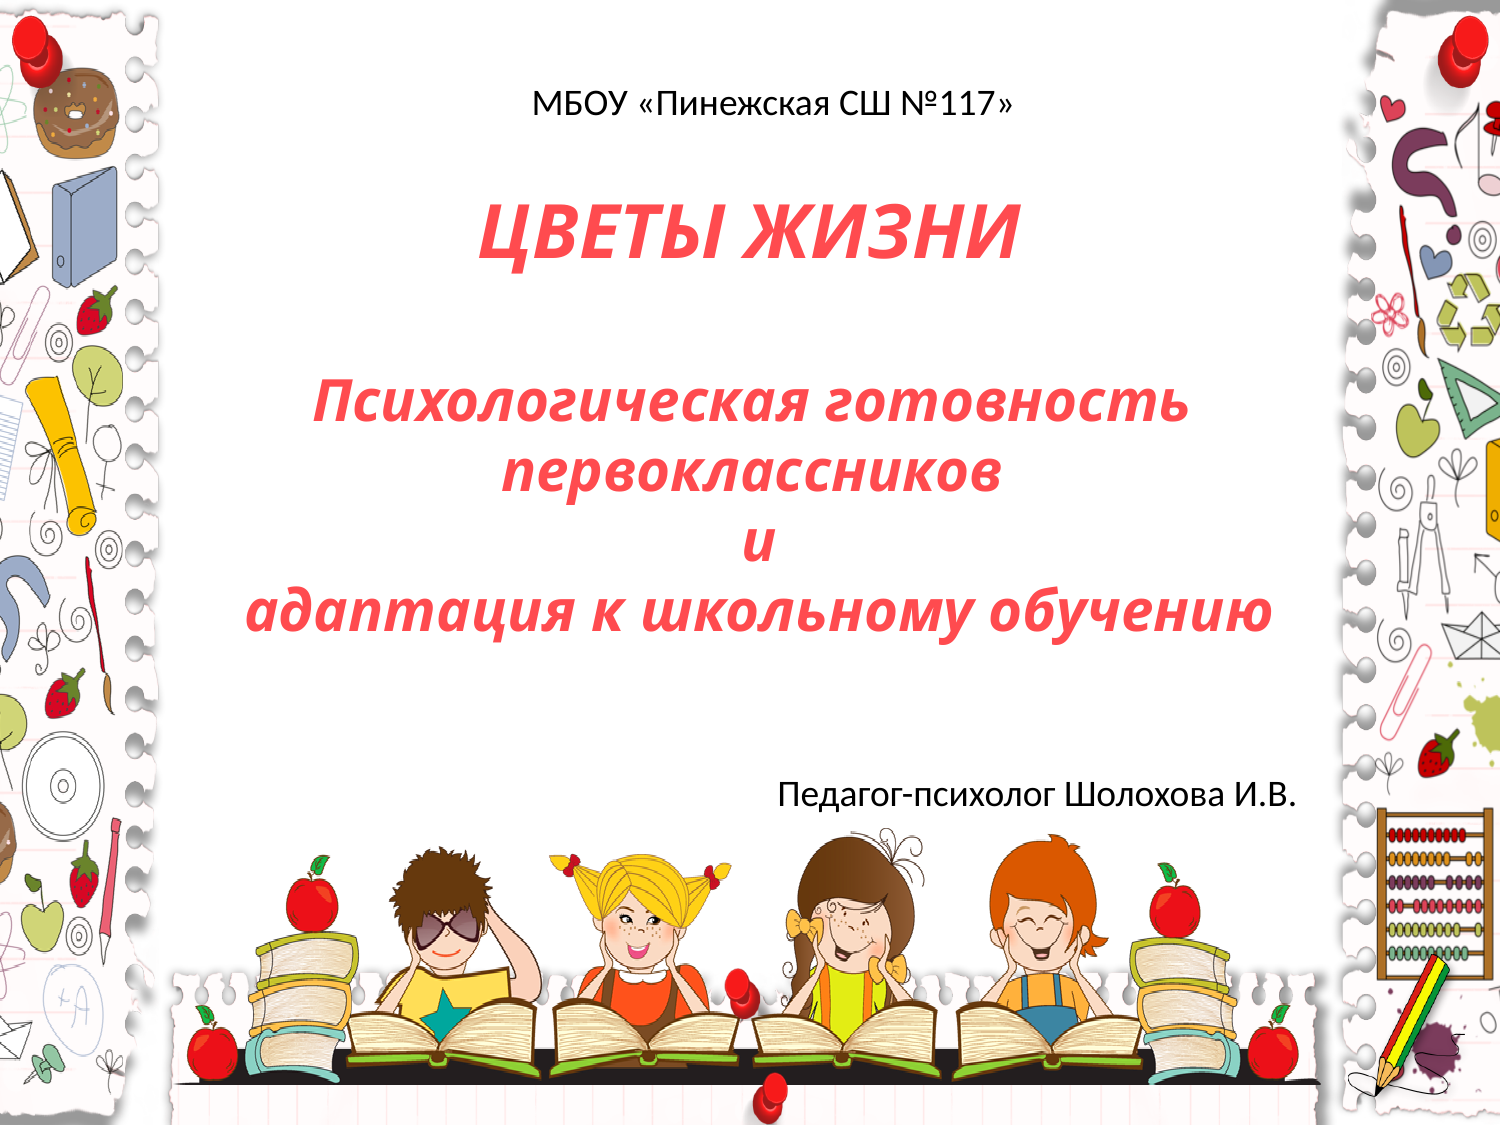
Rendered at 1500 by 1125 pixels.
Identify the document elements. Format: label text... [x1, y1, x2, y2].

picture [1347, 94, 1500, 1097]
text_box МБОУ «Пинежская СШ №117» [363, 70, 1184, 130]
picture [0, 62, 123, 1099]
text_box Педагог-психолог Шолохова И.В. [714, 761, 1313, 822]
picture [169, 828, 1331, 1085]
text_box ЦВЕТЫ ЖИЗНИ Психологическая готовность первоклассников и адаптация к школьному обучению [206, 175, 1313, 651]
